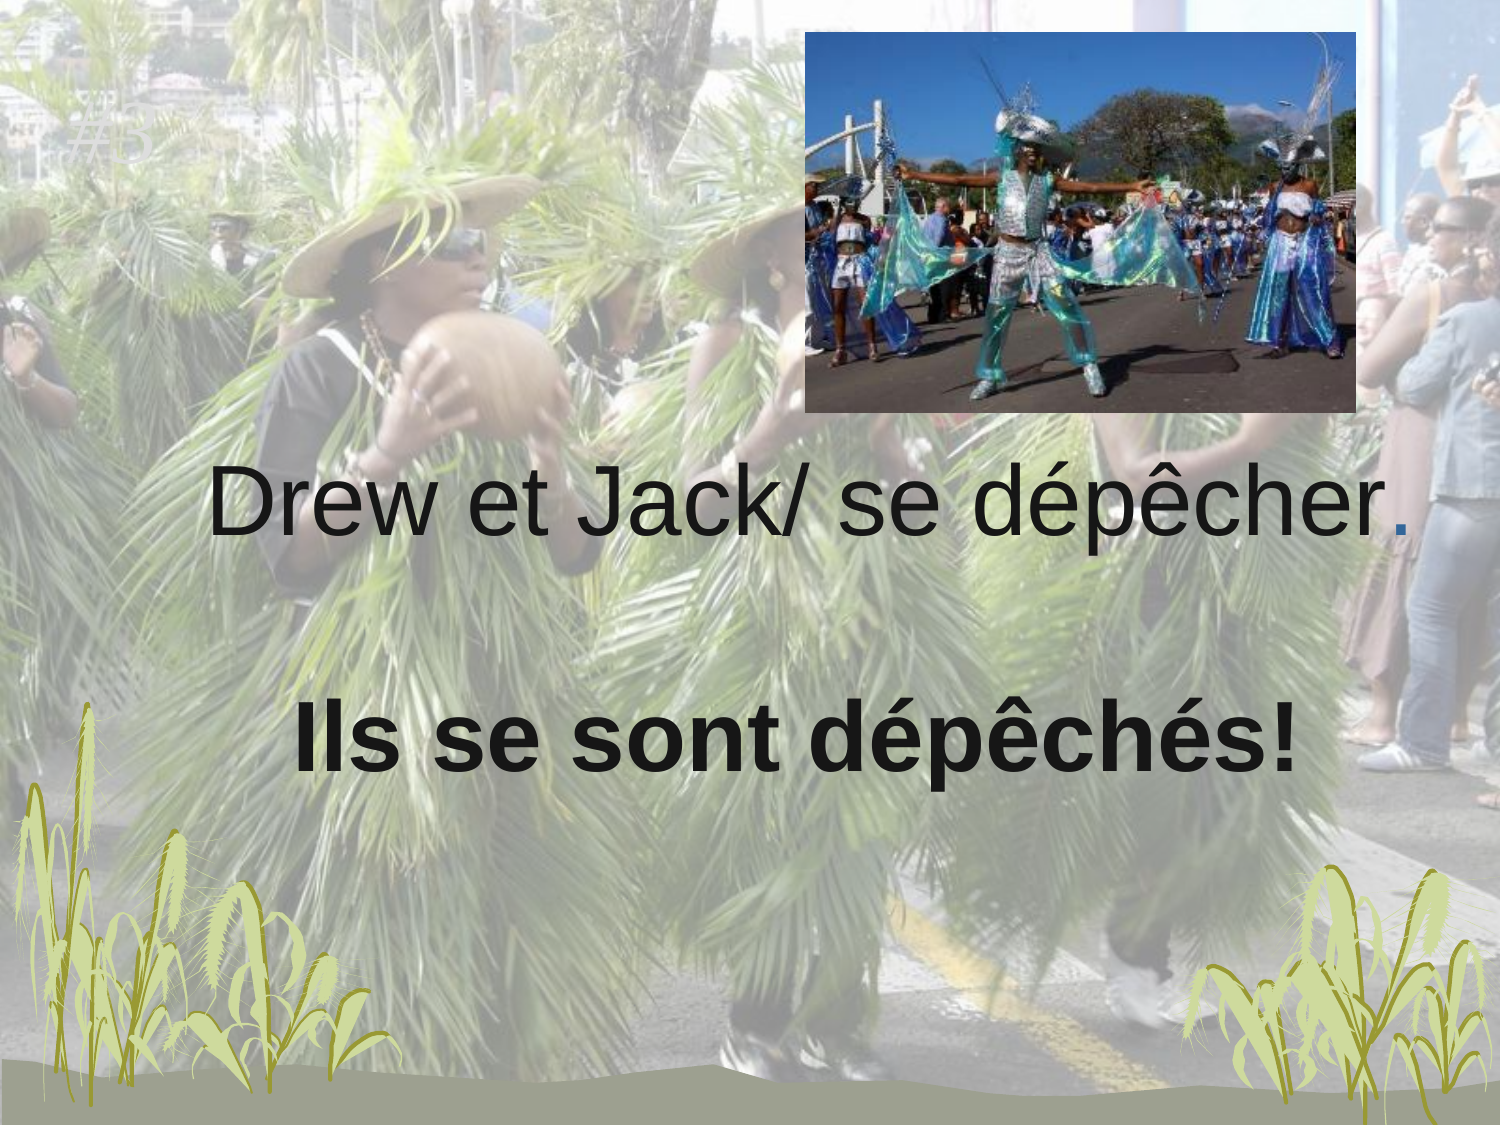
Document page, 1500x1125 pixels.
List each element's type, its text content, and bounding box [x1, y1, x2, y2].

text_box Ils se sont dépêchés! [103, 663, 1492, 870]
picture [805, 32, 1356, 413]
list Drew et Jack/ se dépêcher. [102, 427, 1491, 629]
title #3 [51, 32, 803, 221]
